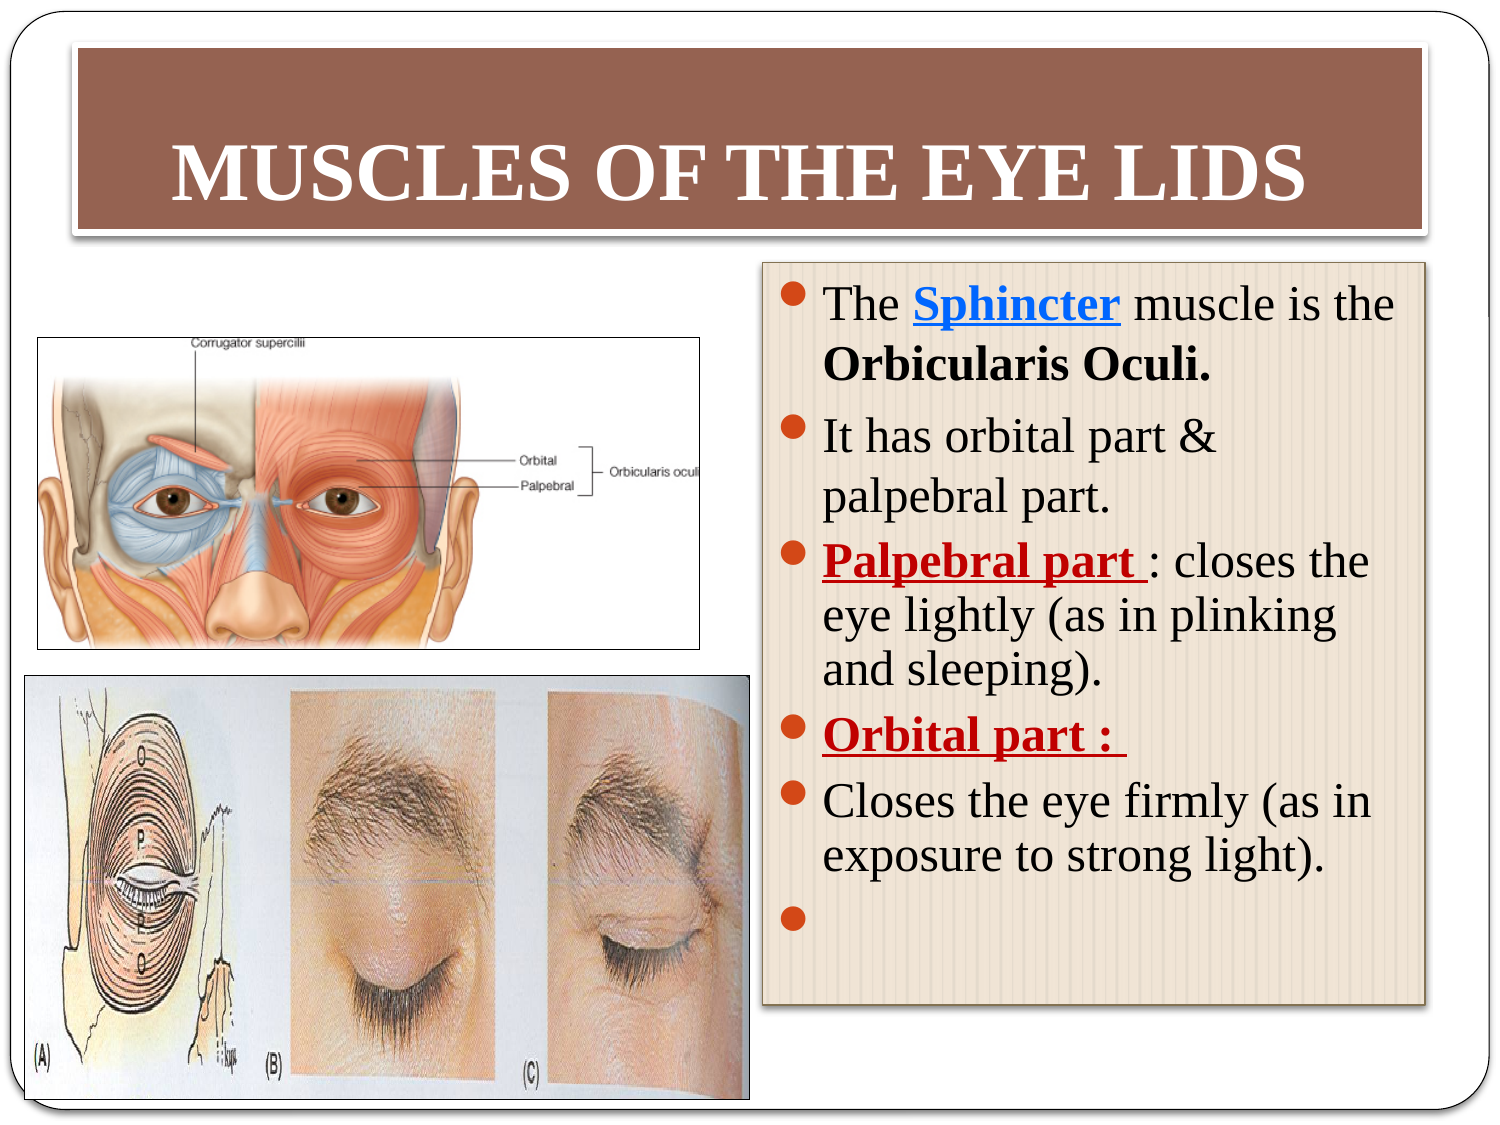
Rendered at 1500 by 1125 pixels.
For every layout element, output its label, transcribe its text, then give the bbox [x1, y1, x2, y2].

list The Sphincter muscle is the Orbicularis Oculi. It has orbital part & palpebral part. Palpebral part : closes the eye lightly (as in plinking and sleeping). Orbital part : Closes the eye firmly (as in exposure to strong light). [762, 262, 1426, 1006]
title MUSCLES OF THE EYE LIDS [72, 42, 1428, 236]
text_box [37, 337, 701, 651]
picture [24, 674, 751, 1101]
